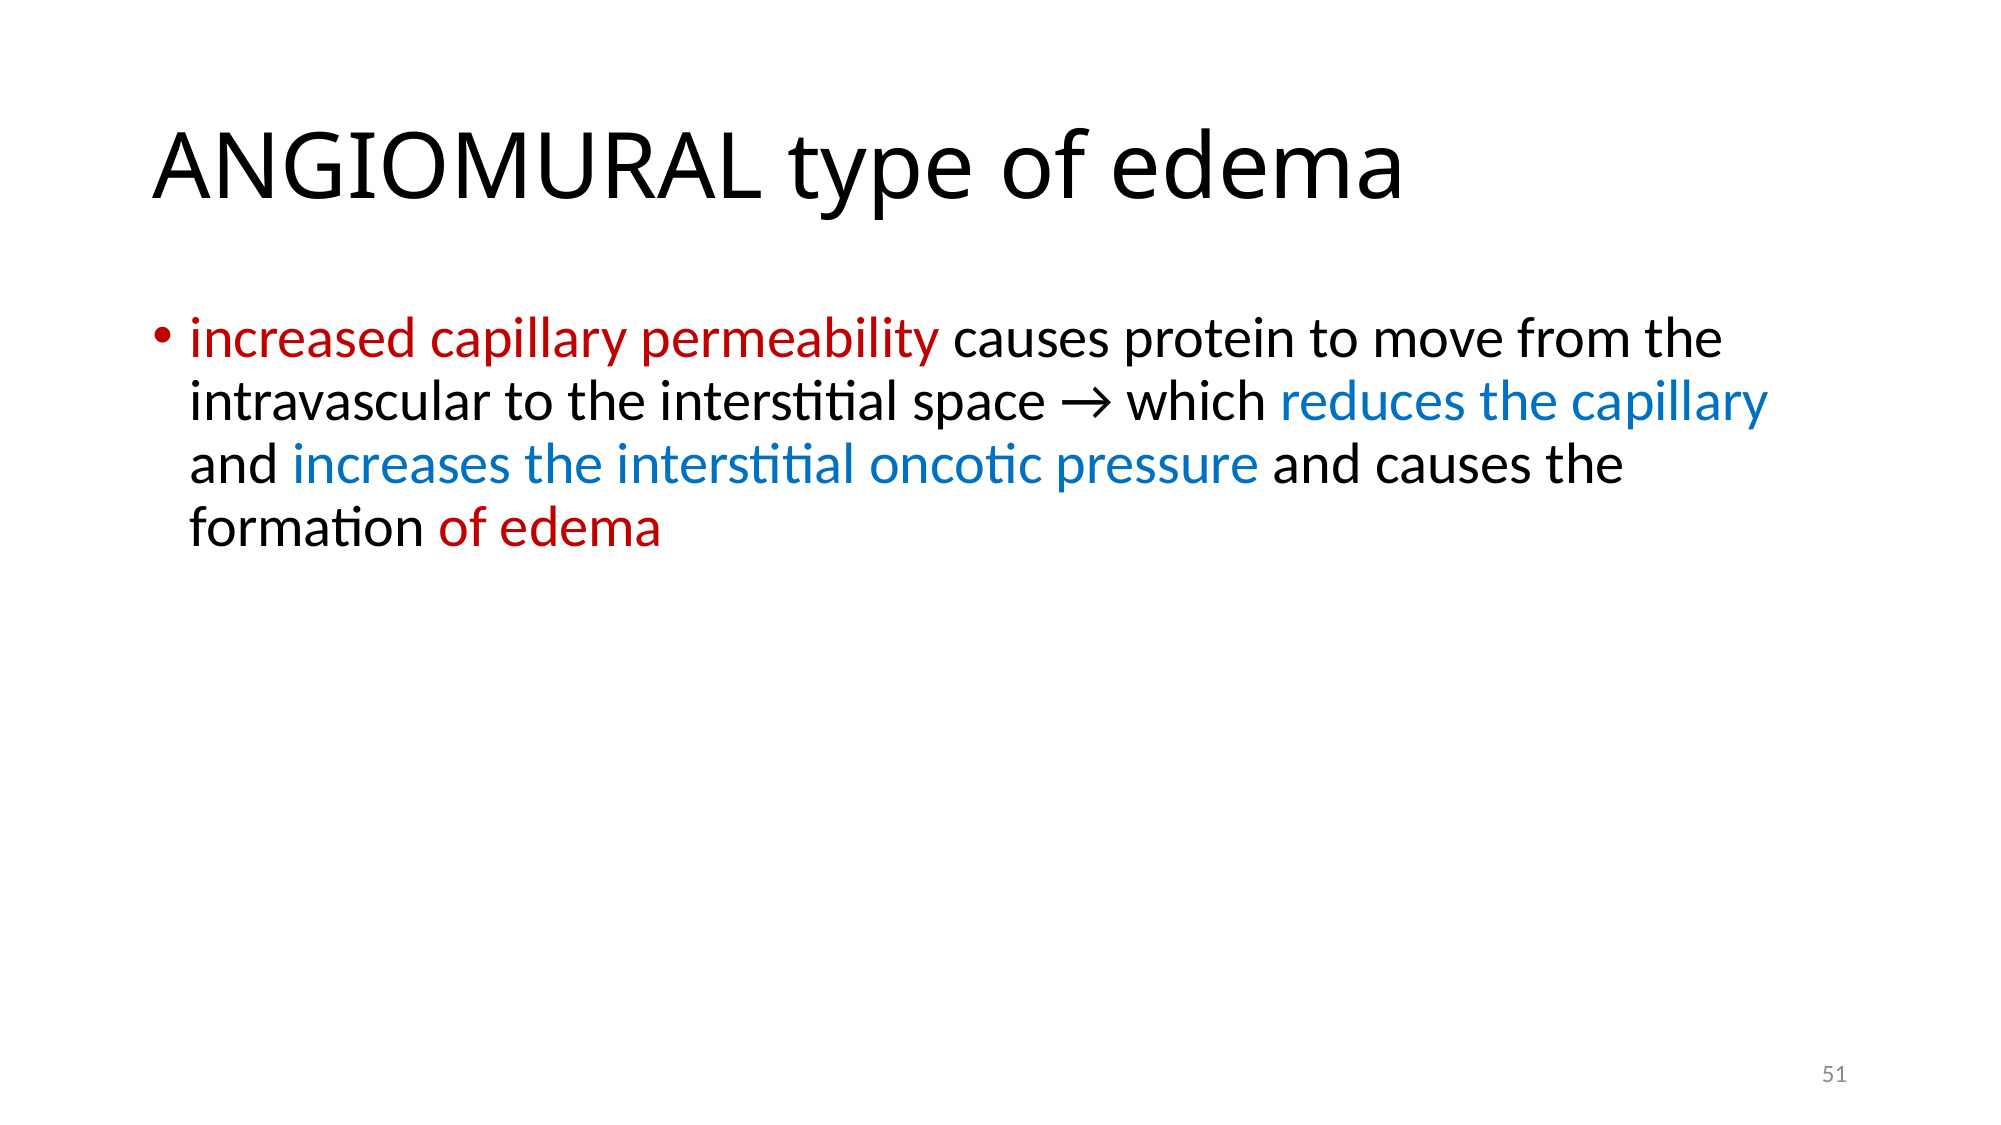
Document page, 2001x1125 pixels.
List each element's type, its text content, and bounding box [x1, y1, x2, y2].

title ANGIOMURAL type of edema [137, 59, 1863, 278]
slide_number 51 [1412, 1042, 1863, 1103]
list increased capillary permeability causes protein to move from the intravascular to the interstitial space → which reduces the capillary and increases the interstitial oncotic pressure and causes the formation of edema [137, 299, 1863, 1014]
